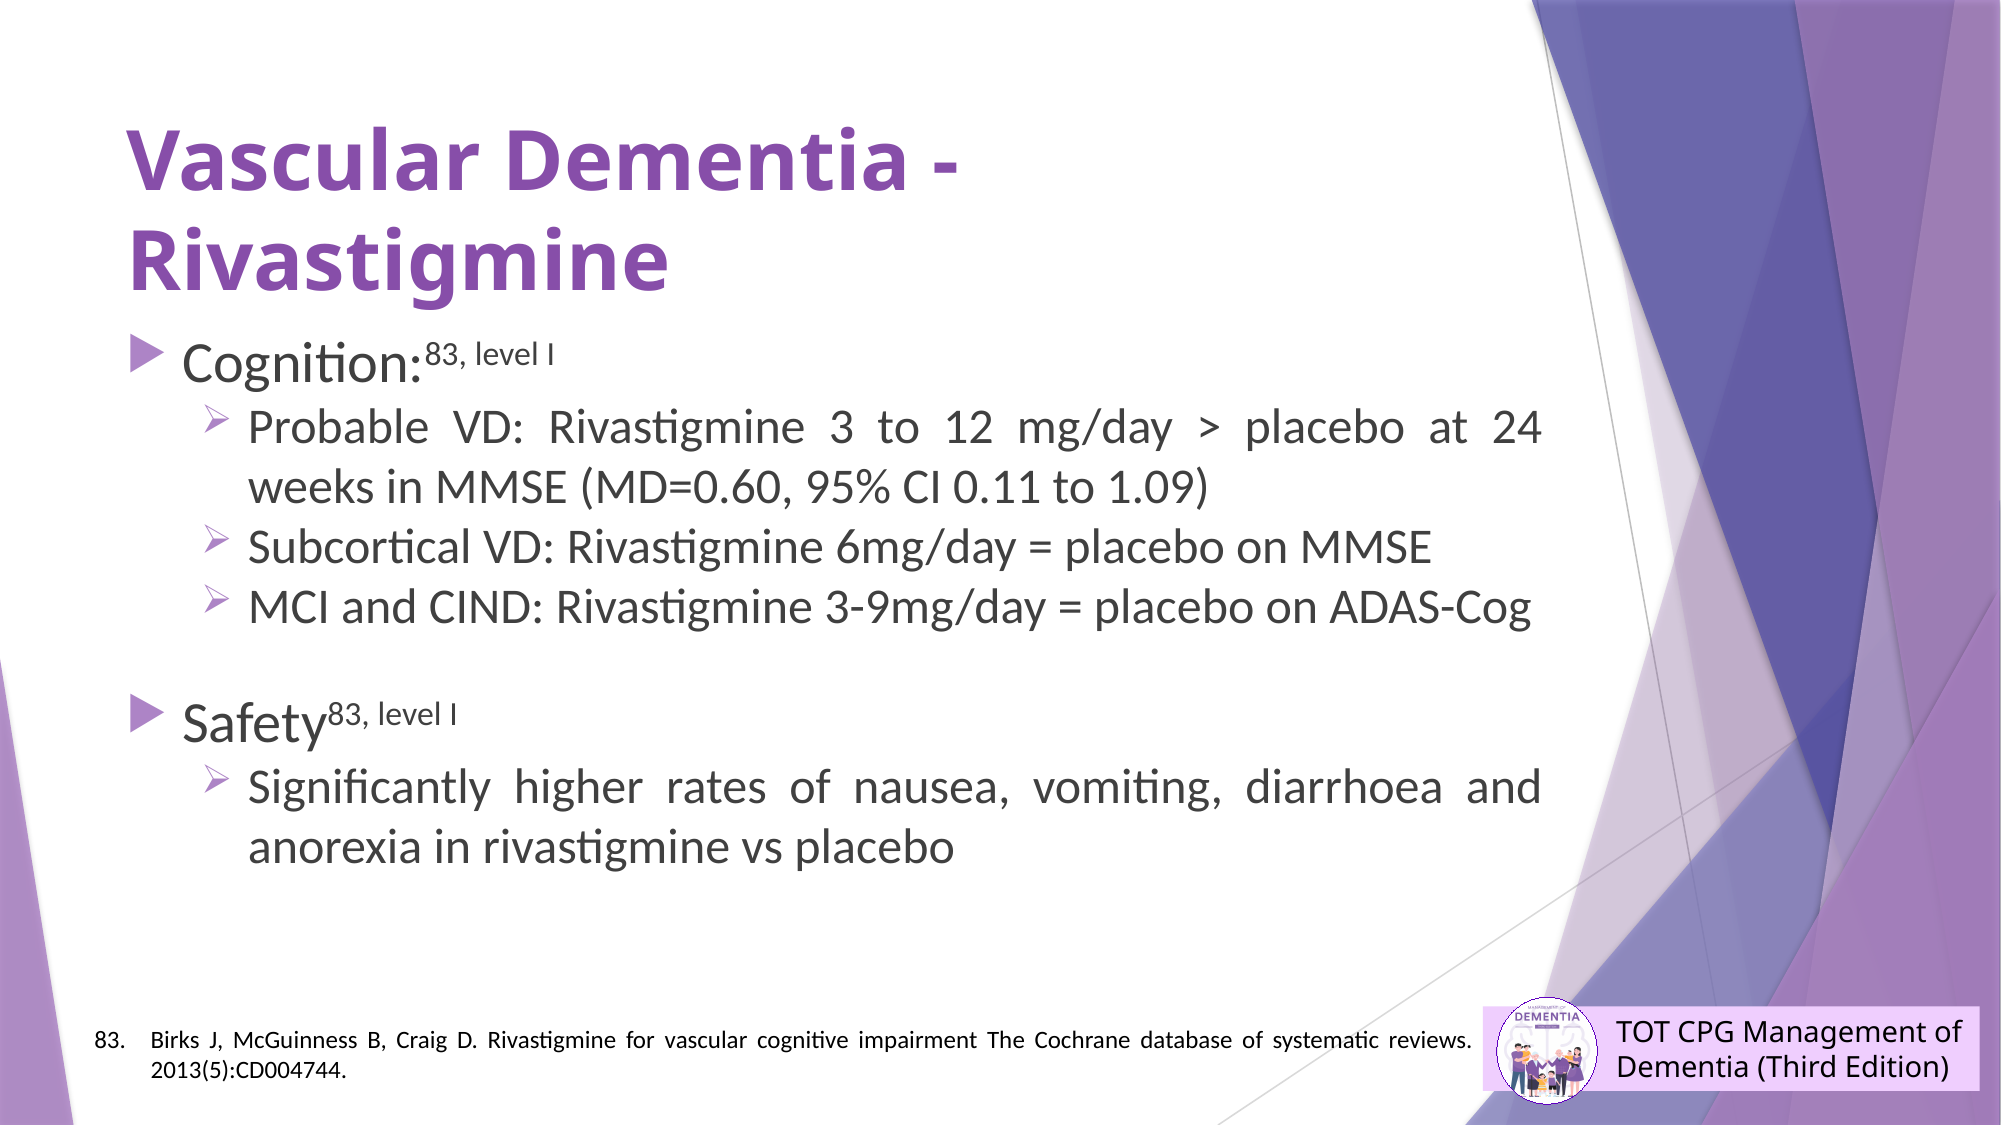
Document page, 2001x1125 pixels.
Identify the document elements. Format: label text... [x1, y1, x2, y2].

list Cognition:83, level I Probable VD: Rivastigmine 3 to 12 mg/day > placebo at 24 weeks in MMSE (MD=0.60, 95% CI 0.11 to 1.09) Subcortical VD: Rivastigmine 6mg/day = placebo on MMSE MCI and CIND: Rivastigmine 3-9mg/day = placebo on ADAS-Cog Safety83, level I Significantly higher rates of nausea, vomiting, diarrhoea and anorexia in rivastigmine vs placebo [111, 316, 1559, 954]
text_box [1482, 996, 1981, 1105]
title Vascular Dementia - Rivastigmine [111, 99, 1522, 316]
text_box Birks J, McGuinness B, Craig D. Rivastigmine for vascular cognitive impairment The Cochrane database of systematic reviews. 2013(5):CD004744. [79, 1015, 1477, 1091]
